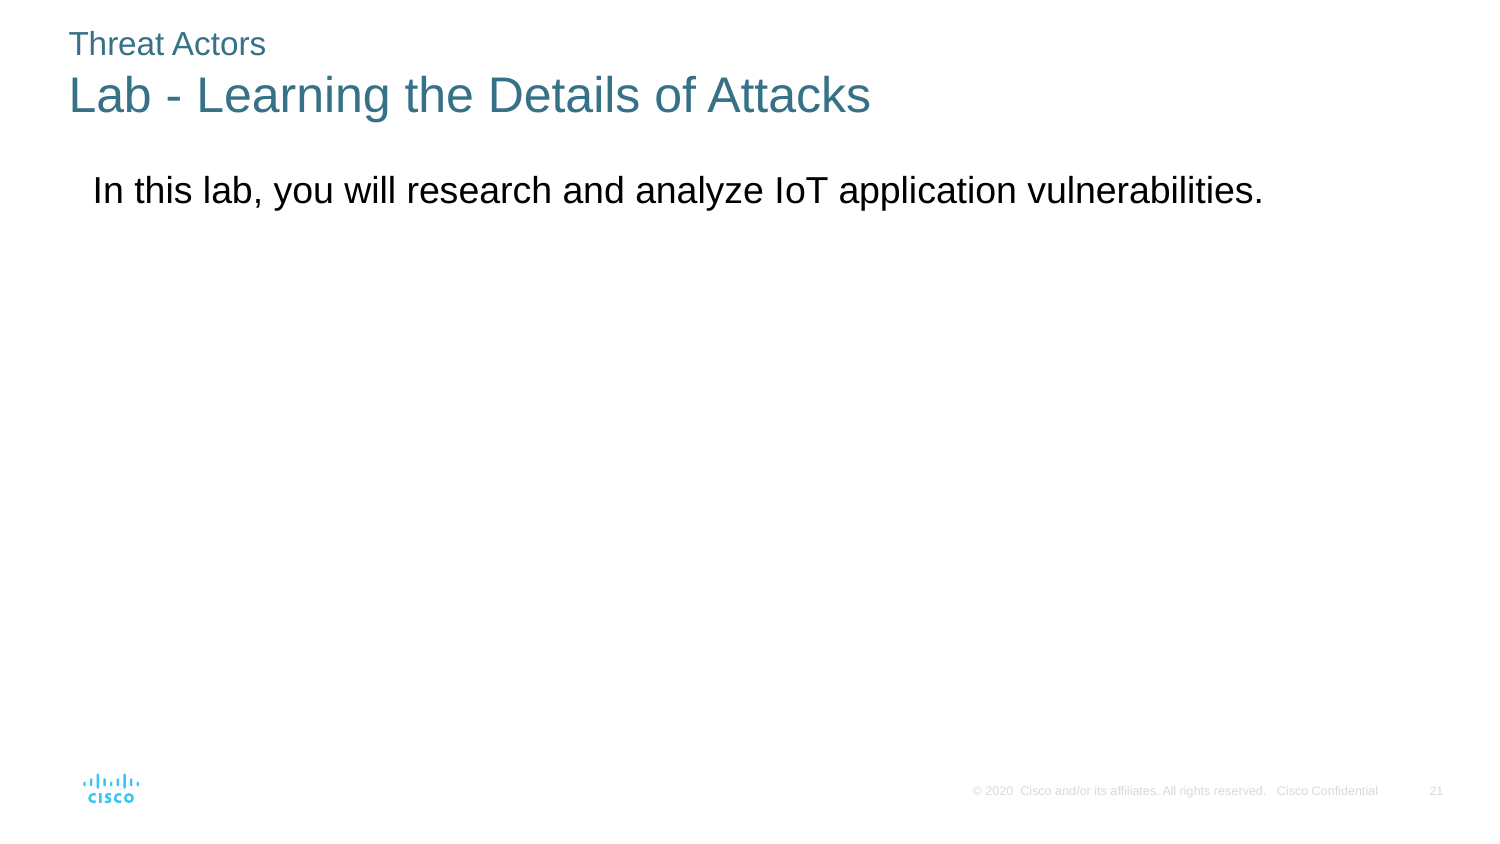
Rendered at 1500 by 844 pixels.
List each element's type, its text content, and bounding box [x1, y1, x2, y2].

list In this lab, you will research and analyze IoT application vulnerabilities. [47, 158, 1500, 703]
text_box Threat Actors Lab - Learning the Details of Attacks [23, 10, 1500, 135]
